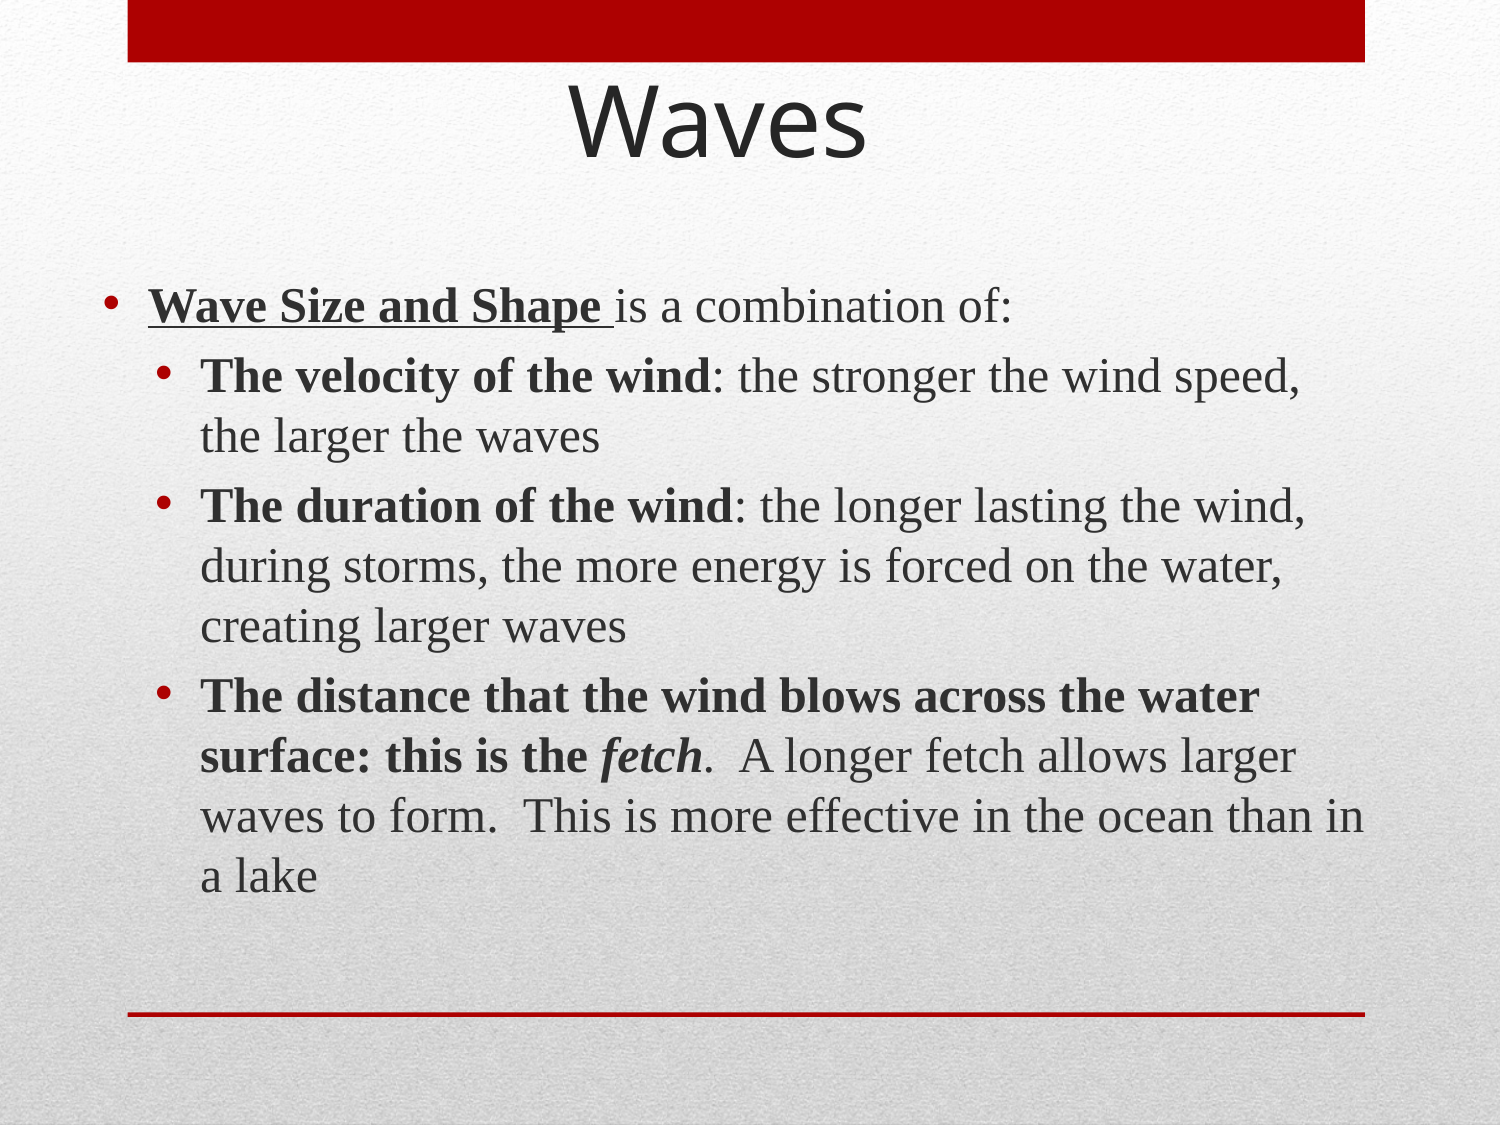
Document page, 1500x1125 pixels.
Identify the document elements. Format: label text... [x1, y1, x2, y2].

list Wave Size and Shape is a combination of: The velocity of the wind: the stronger the wind speed, the larger the waves The duration of the wind: the longer lasting the wind, during storms, the more energy is forced on the water, creating larger waves The distance that the wind blows across the water surface: this is the fetch. A longer fetch allows larger waves to form. This is more effective in the ocean than in a lake [87, 212, 1388, 963]
title Waves [150, 50, 1288, 186]
